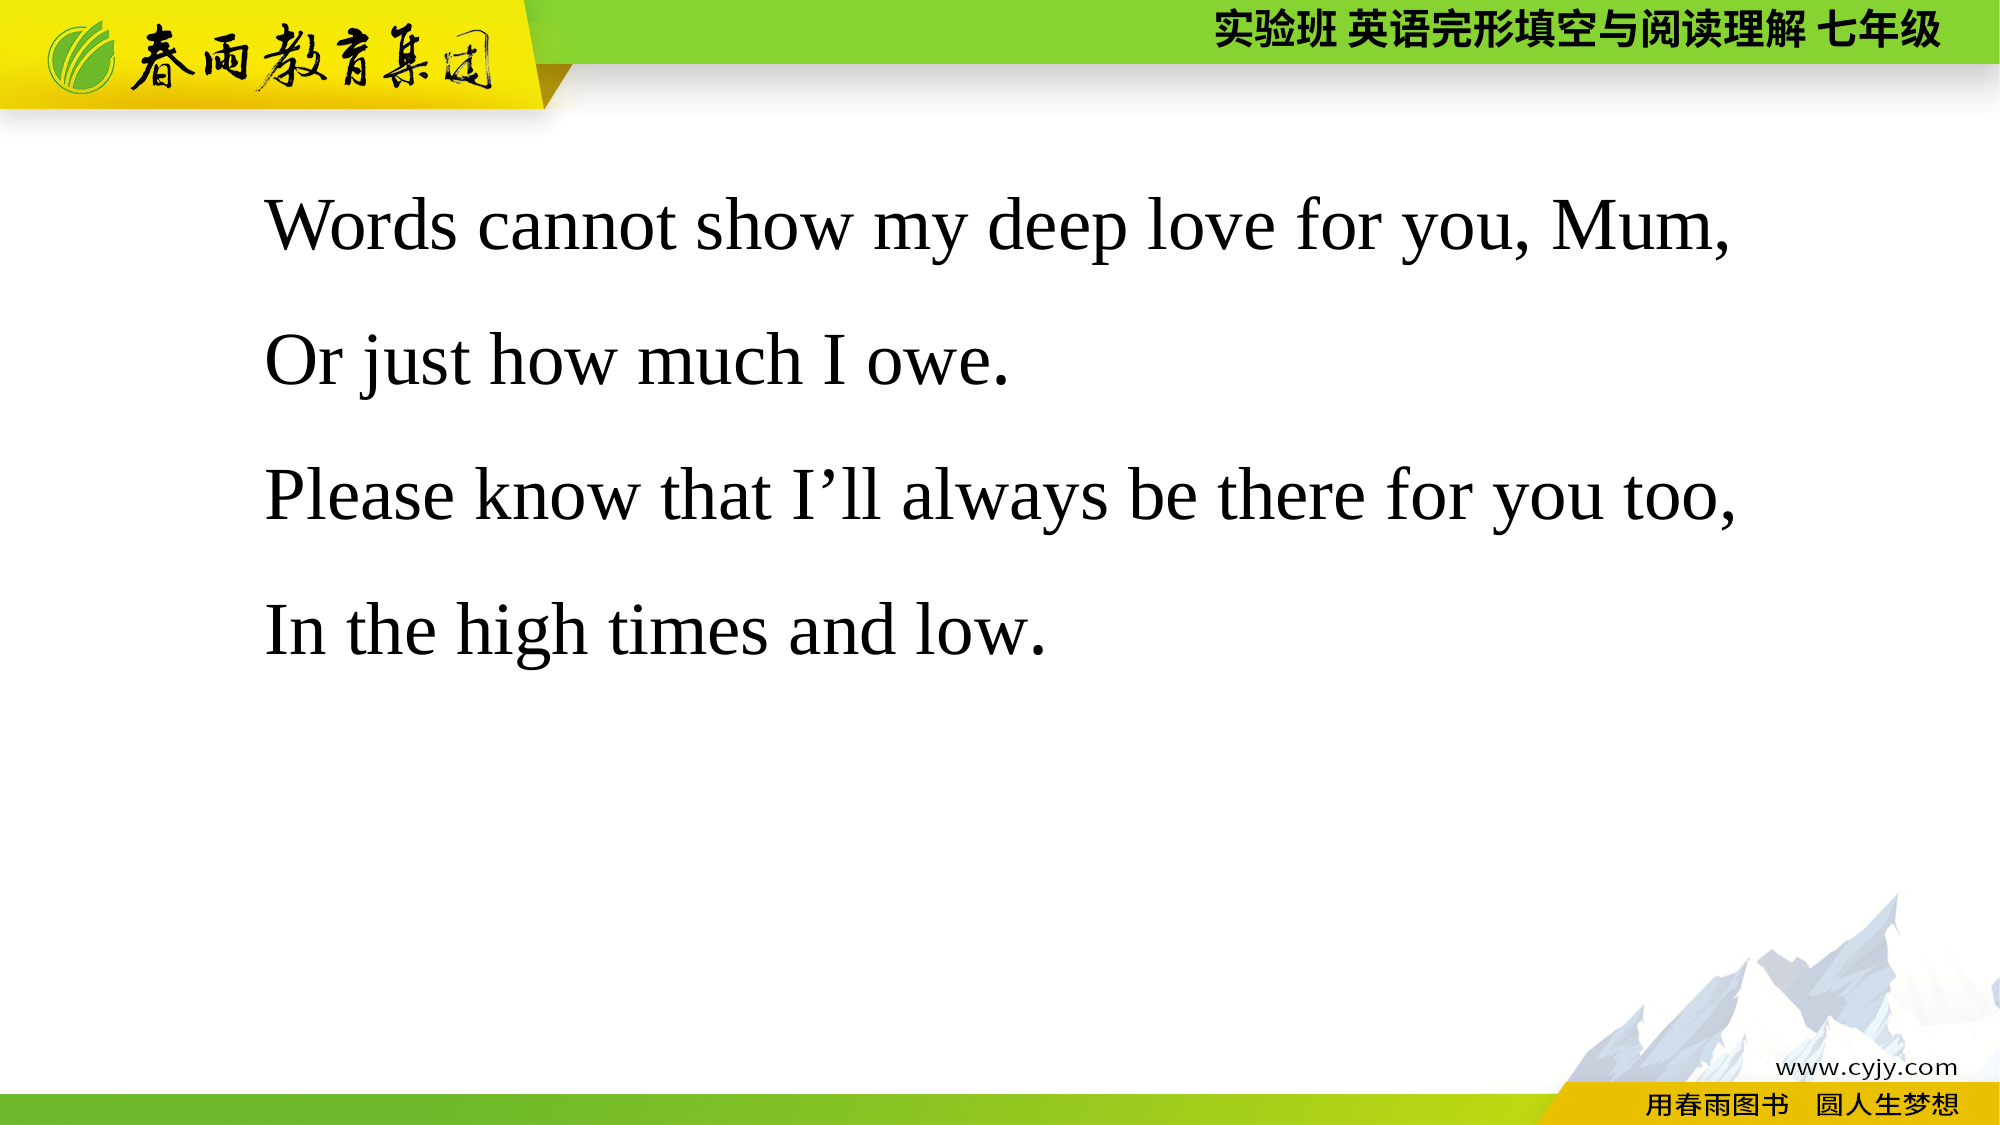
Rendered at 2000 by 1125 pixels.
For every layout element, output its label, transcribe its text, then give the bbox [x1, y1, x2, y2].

picture [0, 0, 2000, 1125]
list Words cannot show my deep love for you, Mum, Or just how much I owe. Please know that I’ll always be there for you too, In the high times and low. [59, 122, 1944, 683]
